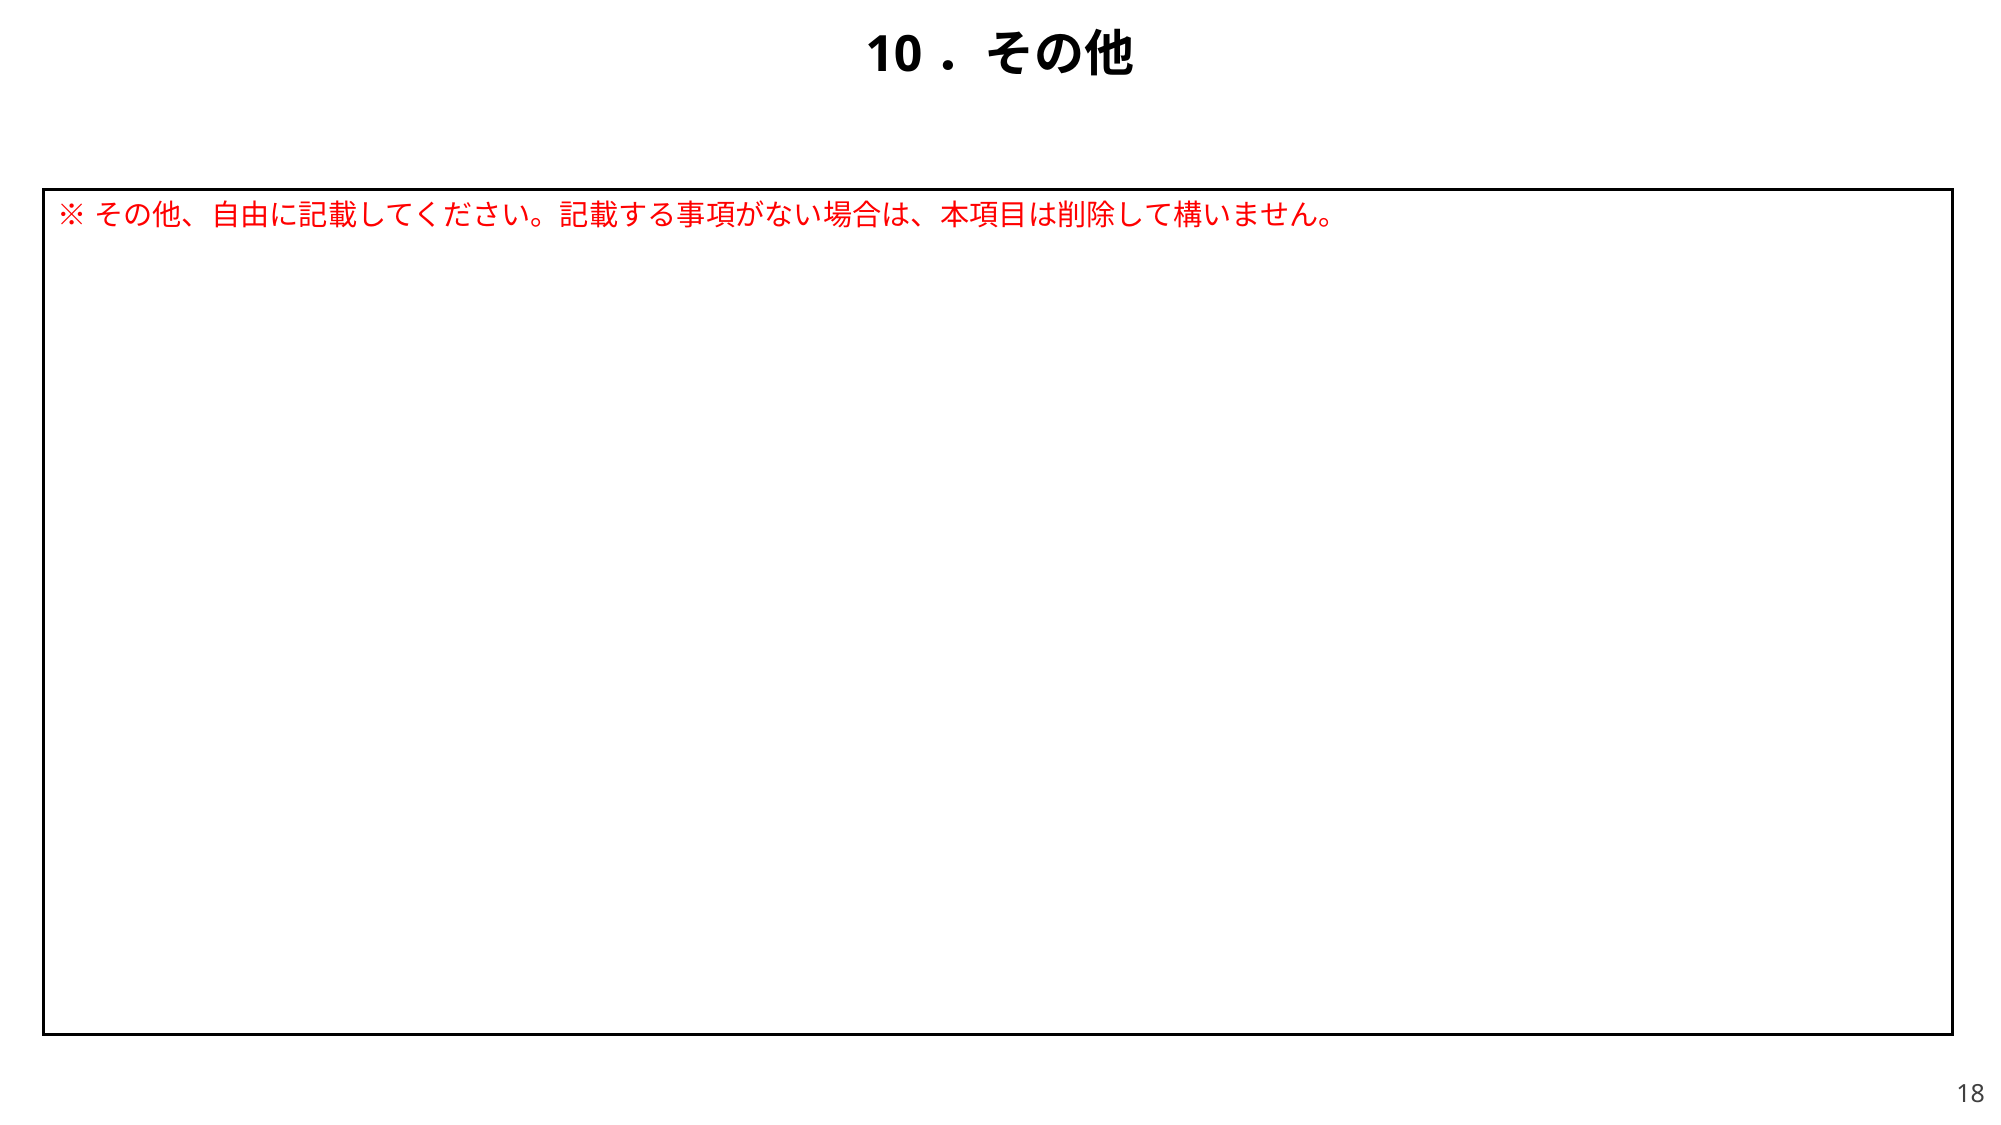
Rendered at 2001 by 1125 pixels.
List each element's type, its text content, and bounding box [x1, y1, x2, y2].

text_box 17 [1634, 1065, 2000, 1125]
title 10．その他 [187, 9, 1813, 102]
text_box ※その他、自由に記載してください。記載する事項がない場合は、本項目は削除して構いません。 [42, 188, 1953, 1036]
